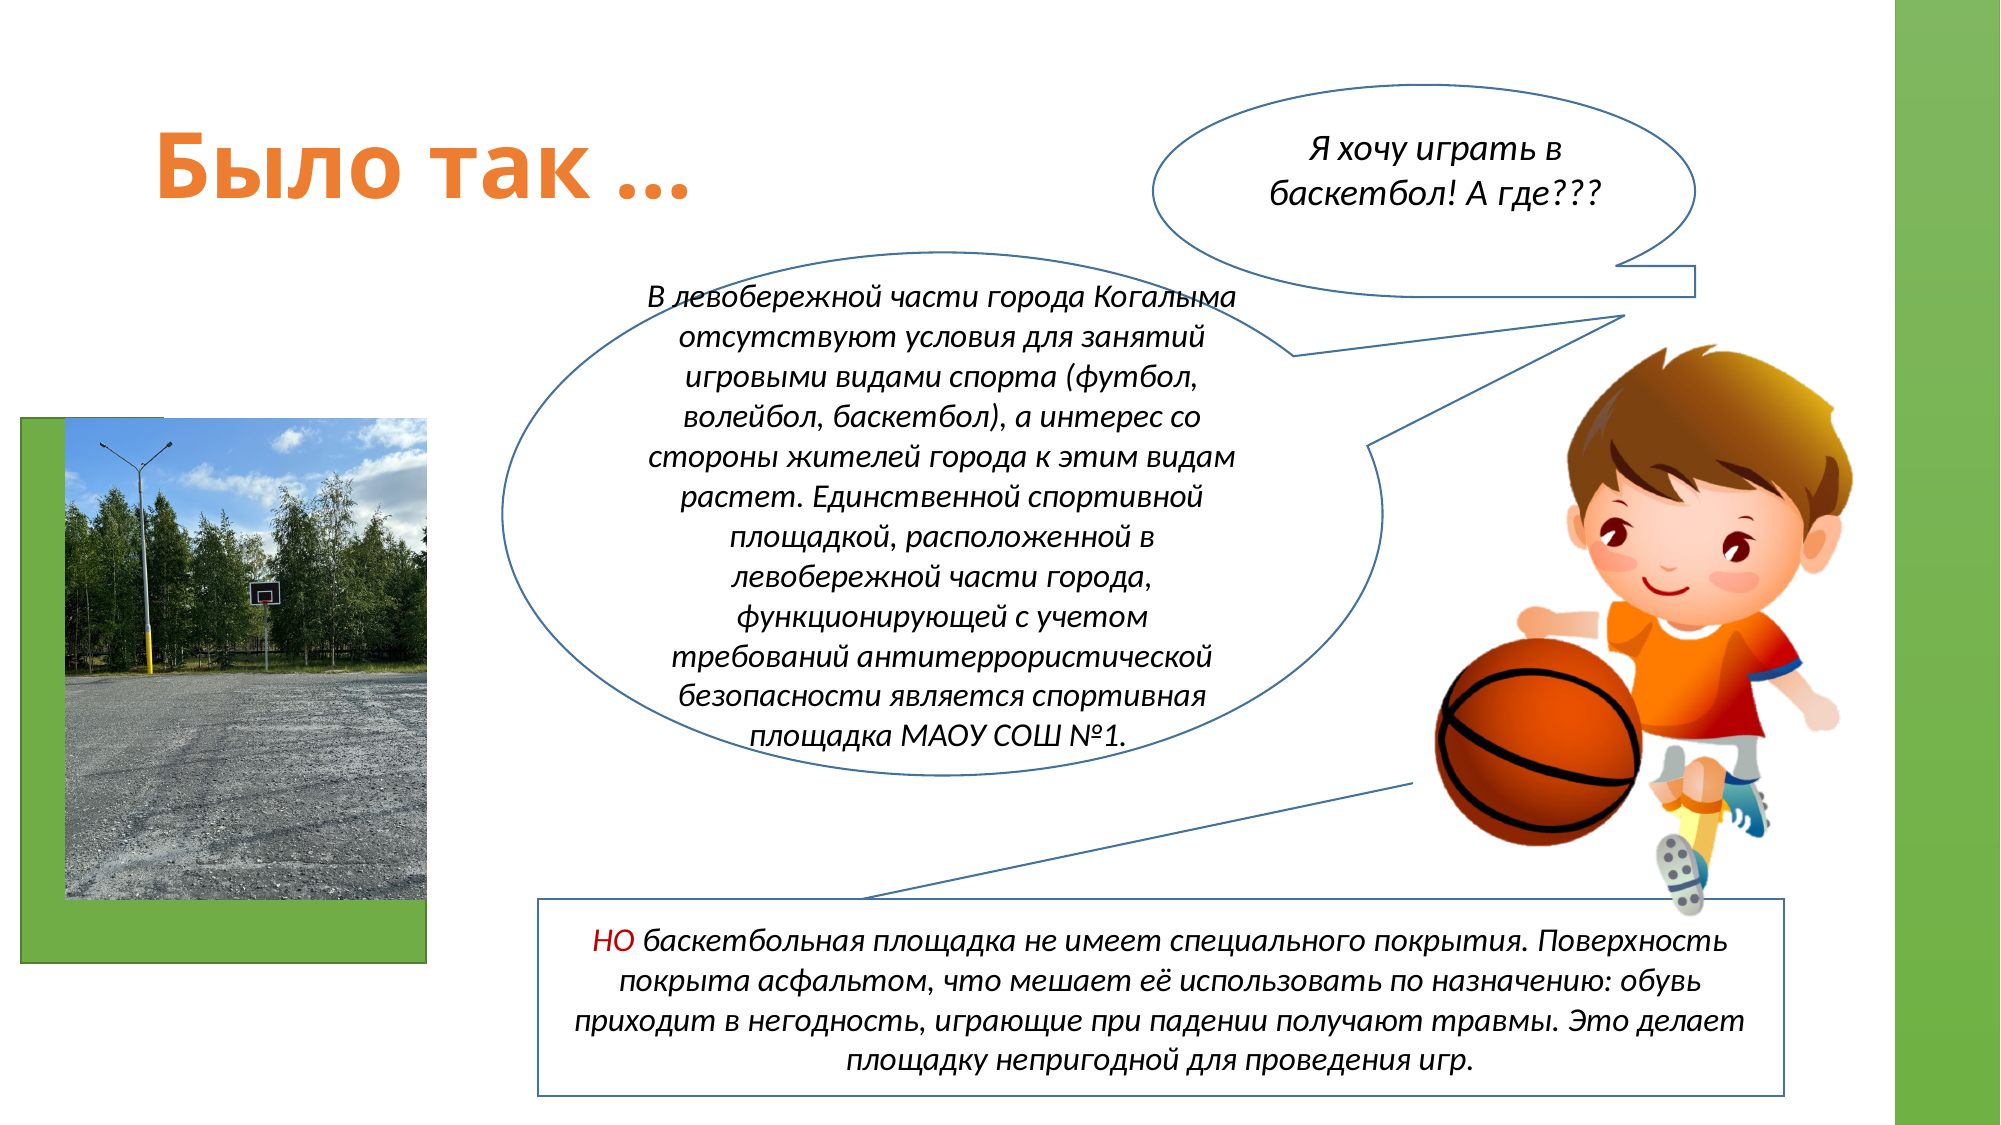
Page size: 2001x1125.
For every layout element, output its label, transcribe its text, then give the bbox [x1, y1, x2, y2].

text_box НО баскетбольная площадка не имеет специального покрытия. Поверхность покрыта асфальтом, что мешает её использовать по назначению: обувь приходит в негодность, играющие при падении получают травмы. Это делает площадку непригодной для проведения игр. [537, 782, 1785, 1097]
text_box [20, 417, 427, 964]
text_box Я хочу играть в баскетбол! А где??? [1226, 115, 1645, 221]
text_box [1151, 117, 1697, 299]
picture [1427, 343, 1863, 926]
picture [65, 418, 427, 900]
text_box [1231, 83, 1617, 115]
title Было так … [137, 59, 1863, 278]
text_box [1895, 0, 2000, 1125]
text_box В левобережной части города Когалыма отсутствуют условия для занятий игровыми видами спорта (футбол, волейбол, баскетбол), а интерес со стороны жителей города к этим видам растет. Единственной спортивной площадкой, расположенной в левобережной части города, функционирующей с учетом требований антитеррористической безопасности является спортивная площадка МАОУ СОШ №1. [501, 251, 1626, 777]
